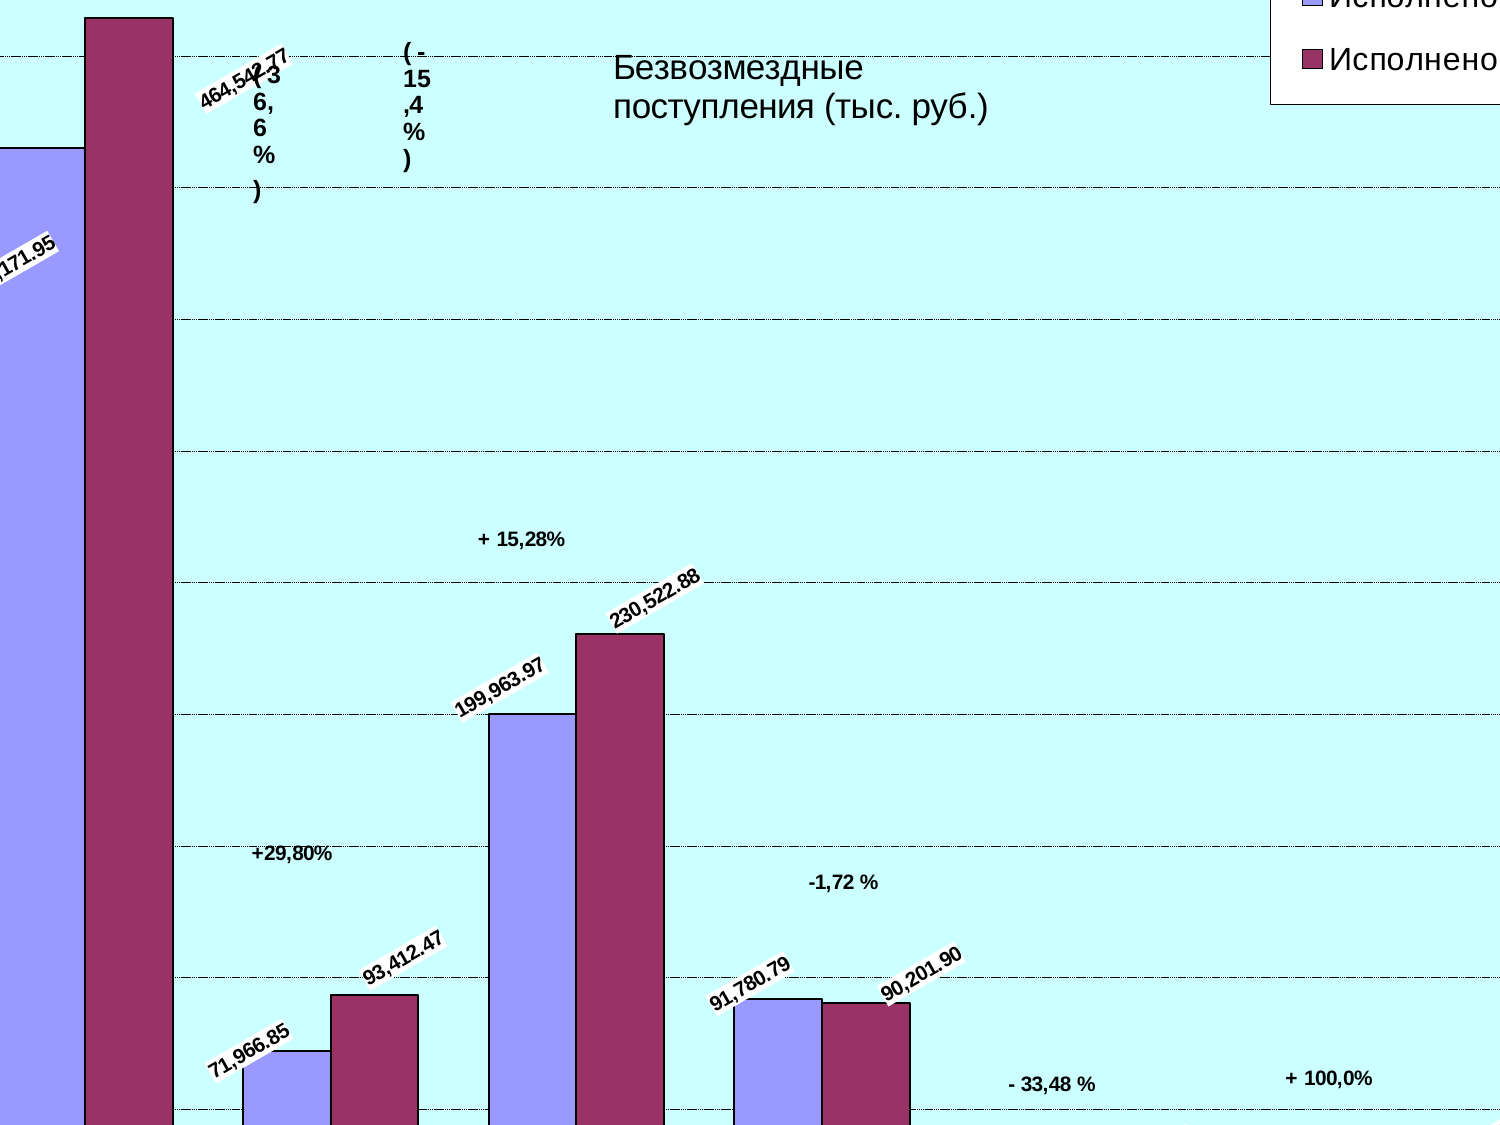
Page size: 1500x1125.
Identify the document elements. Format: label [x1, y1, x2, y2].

chart [0, 0, 1500, 1125]
